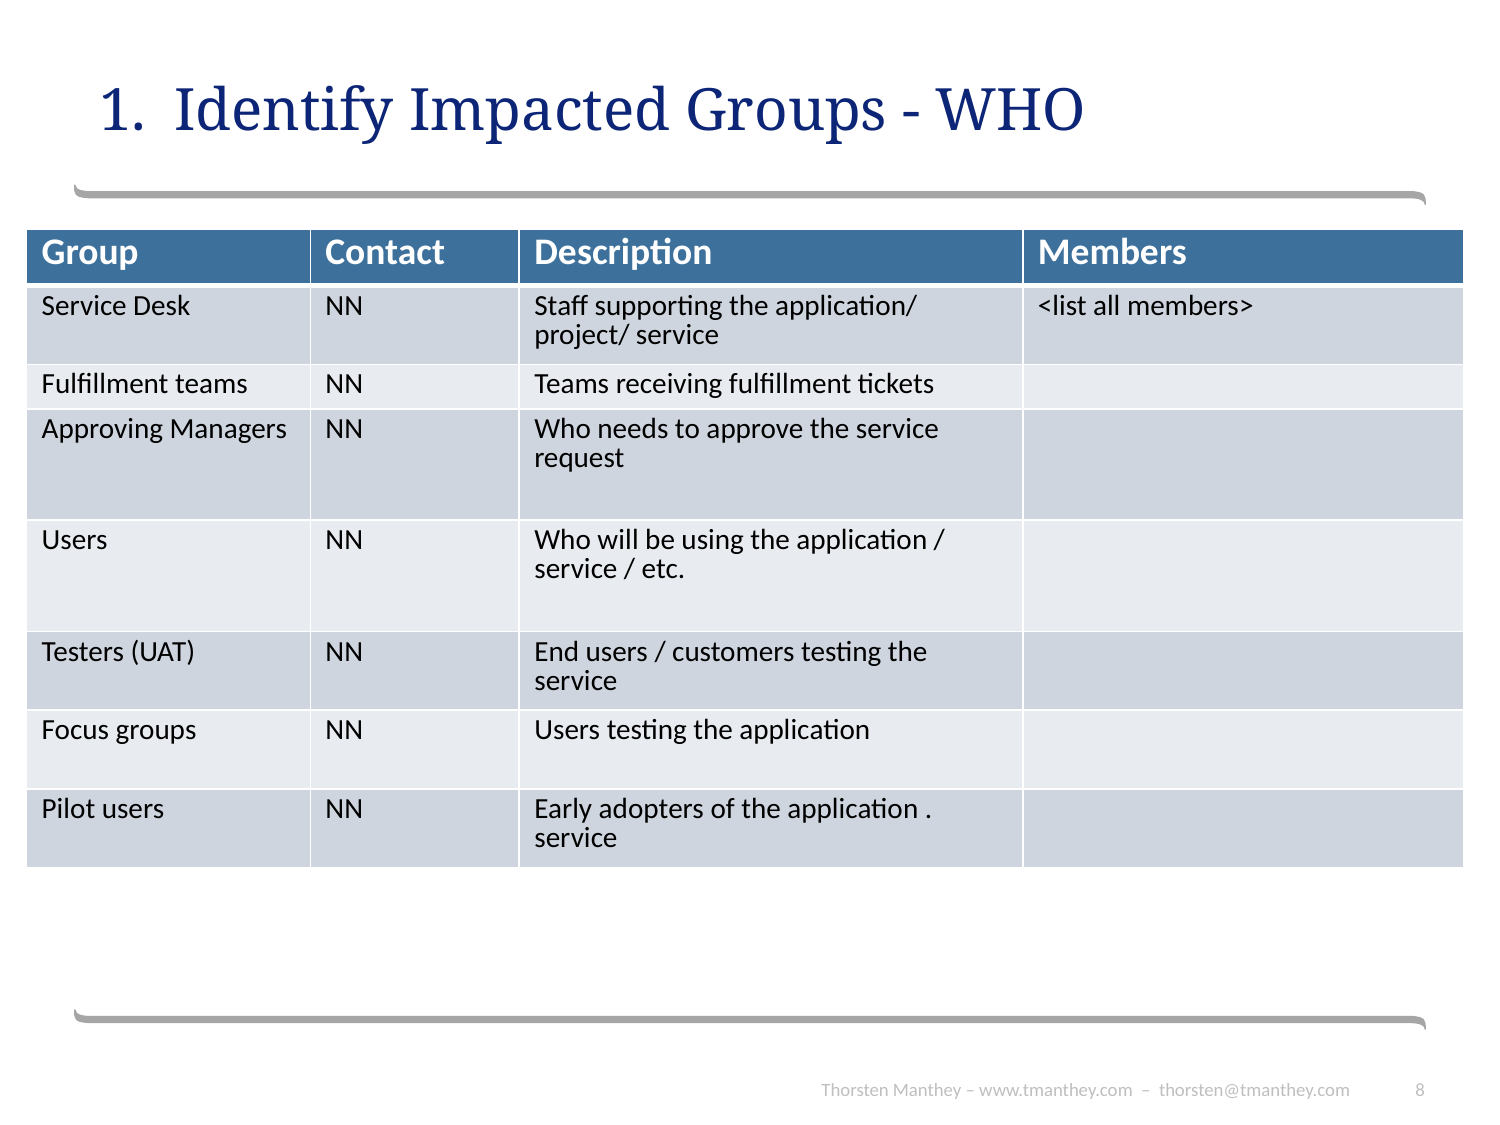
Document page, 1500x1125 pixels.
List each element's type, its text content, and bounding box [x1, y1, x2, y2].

table_cell NN [311, 288, 518, 364]
table_cell [1024, 632, 1463, 709]
table_cell [1024, 521, 1463, 631]
table_cell Testers (UAT) [27, 632, 310, 709]
table_cell Staff supporting the application/ project/ service [520, 288, 1022, 364]
table_header Members [1024, 230, 1463, 283]
table_cell NN [311, 521, 518, 631]
table_cell Approving Managers [27, 410, 310, 519]
table_cell NN [311, 410, 518, 519]
table_cell Users [27, 521, 310, 631]
table_cell Who will be using the application / service / etc. [520, 521, 1022, 631]
table_cell Users testing the application [520, 711, 1022, 788]
table_cell Who needs to approve the service request [520, 410, 1022, 519]
footer Thorsten Manthey – www.tmanthey.com – thorsten@tmanthey.com [512, 1077, 1350, 1100]
table_cell End users / customers testing the service [520, 632, 1022, 709]
title Identify Impacted Groups - WHO [84, 60, 1426, 150]
table_cell Focus groups [27, 711, 310, 788]
table_cell NN [311, 632, 518, 709]
table_cell NN [311, 711, 518, 788]
table_header Description [520, 230, 1022, 283]
table_cell [1024, 410, 1463, 519]
table_header Contact [311, 230, 518, 283]
table_header Group [27, 230, 310, 283]
table_cell [1024, 365, 1463, 408]
table_cell Early adopters of the application . service [520, 790, 1022, 867]
table_cell NN [311, 365, 518, 408]
table_cell [1024, 790, 1463, 867]
table_cell Teams receiving fulfillment tickets [520, 365, 1022, 408]
table_cell [1024, 711, 1463, 788]
slide_number 8 [1362, 1077, 1425, 1100]
table_cell Fulfillment teams [27, 365, 310, 408]
table_cell Pilot users [27, 790, 310, 867]
table_cell NN [311, 790, 518, 867]
table_cell <list all members> [1024, 288, 1463, 364]
table_cell Service Desk [27, 288, 310, 364]
